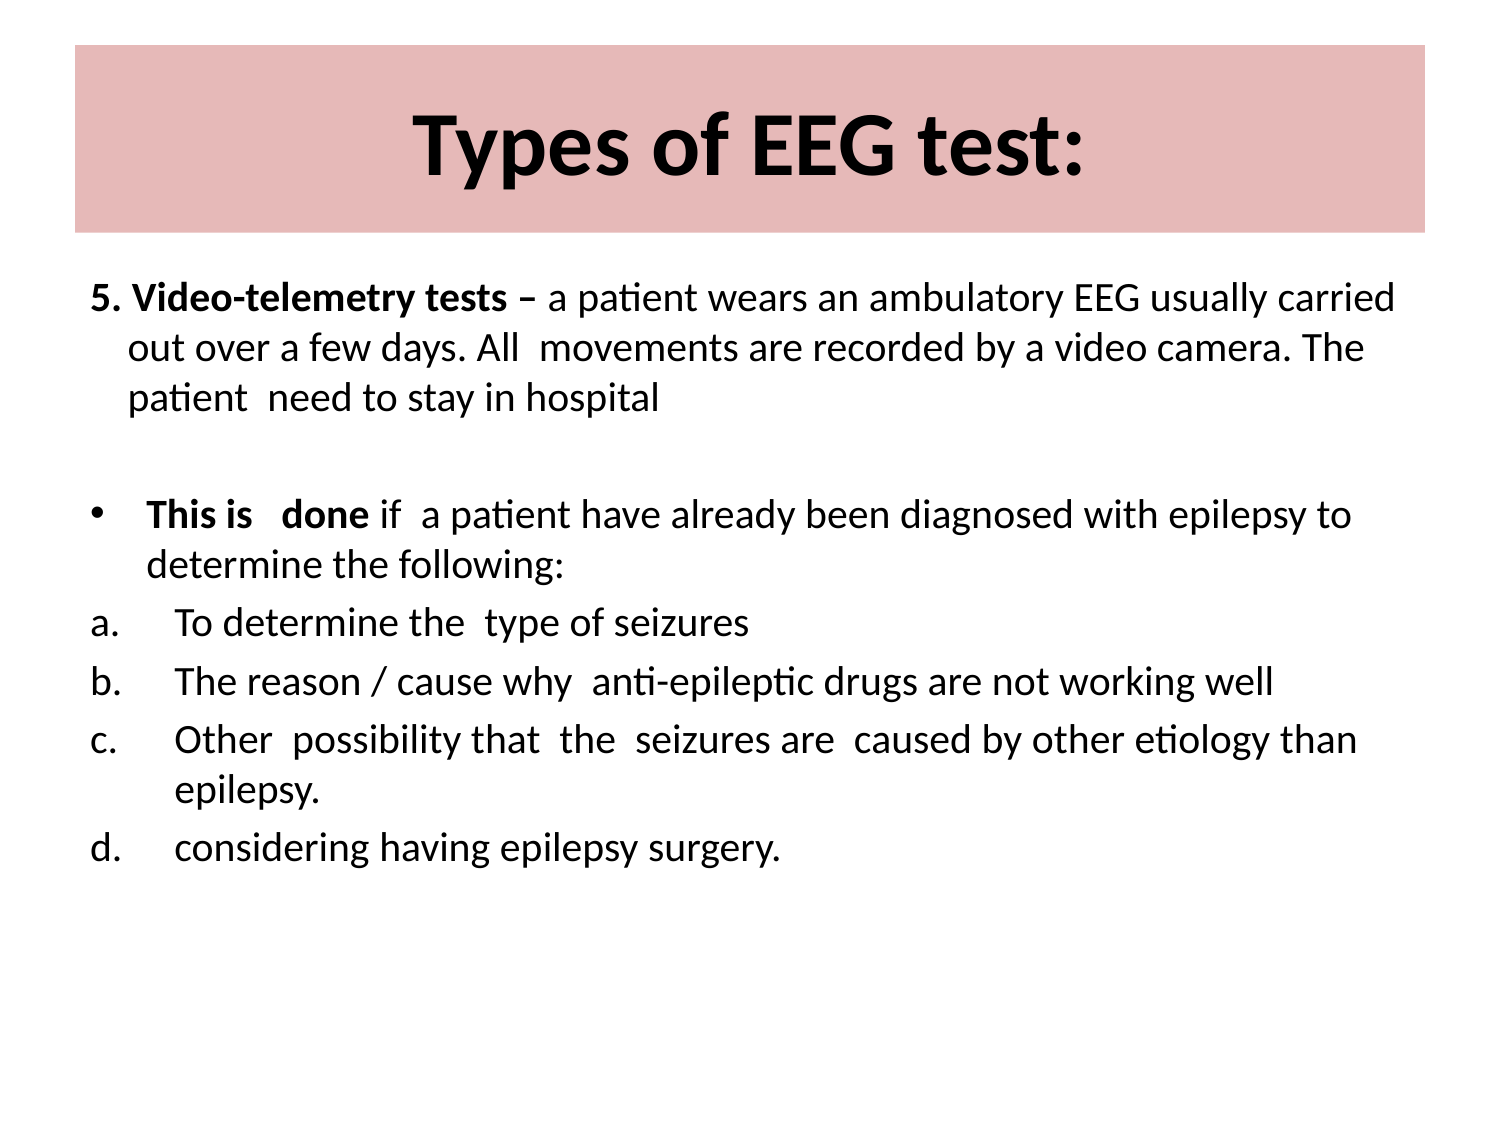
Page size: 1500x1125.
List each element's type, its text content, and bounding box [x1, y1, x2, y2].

list 5. Video-telemetry tests – a patient wears an ambulatory EEG usually carried out over a few days. All movements are recorded by a video camera. The patient need to stay in hospital This is done if a patient have already been diagnosed with epilepsy to determine the following: To determine the type of seizures The reason / cause why anti-epileptic drugs are not working well Other possibility that the seizures are caused by other etiology than epilepsy. considering having epilepsy surgery. [75, 262, 1425, 1005]
title Types of EEG test: [75, 45, 1425, 233]
